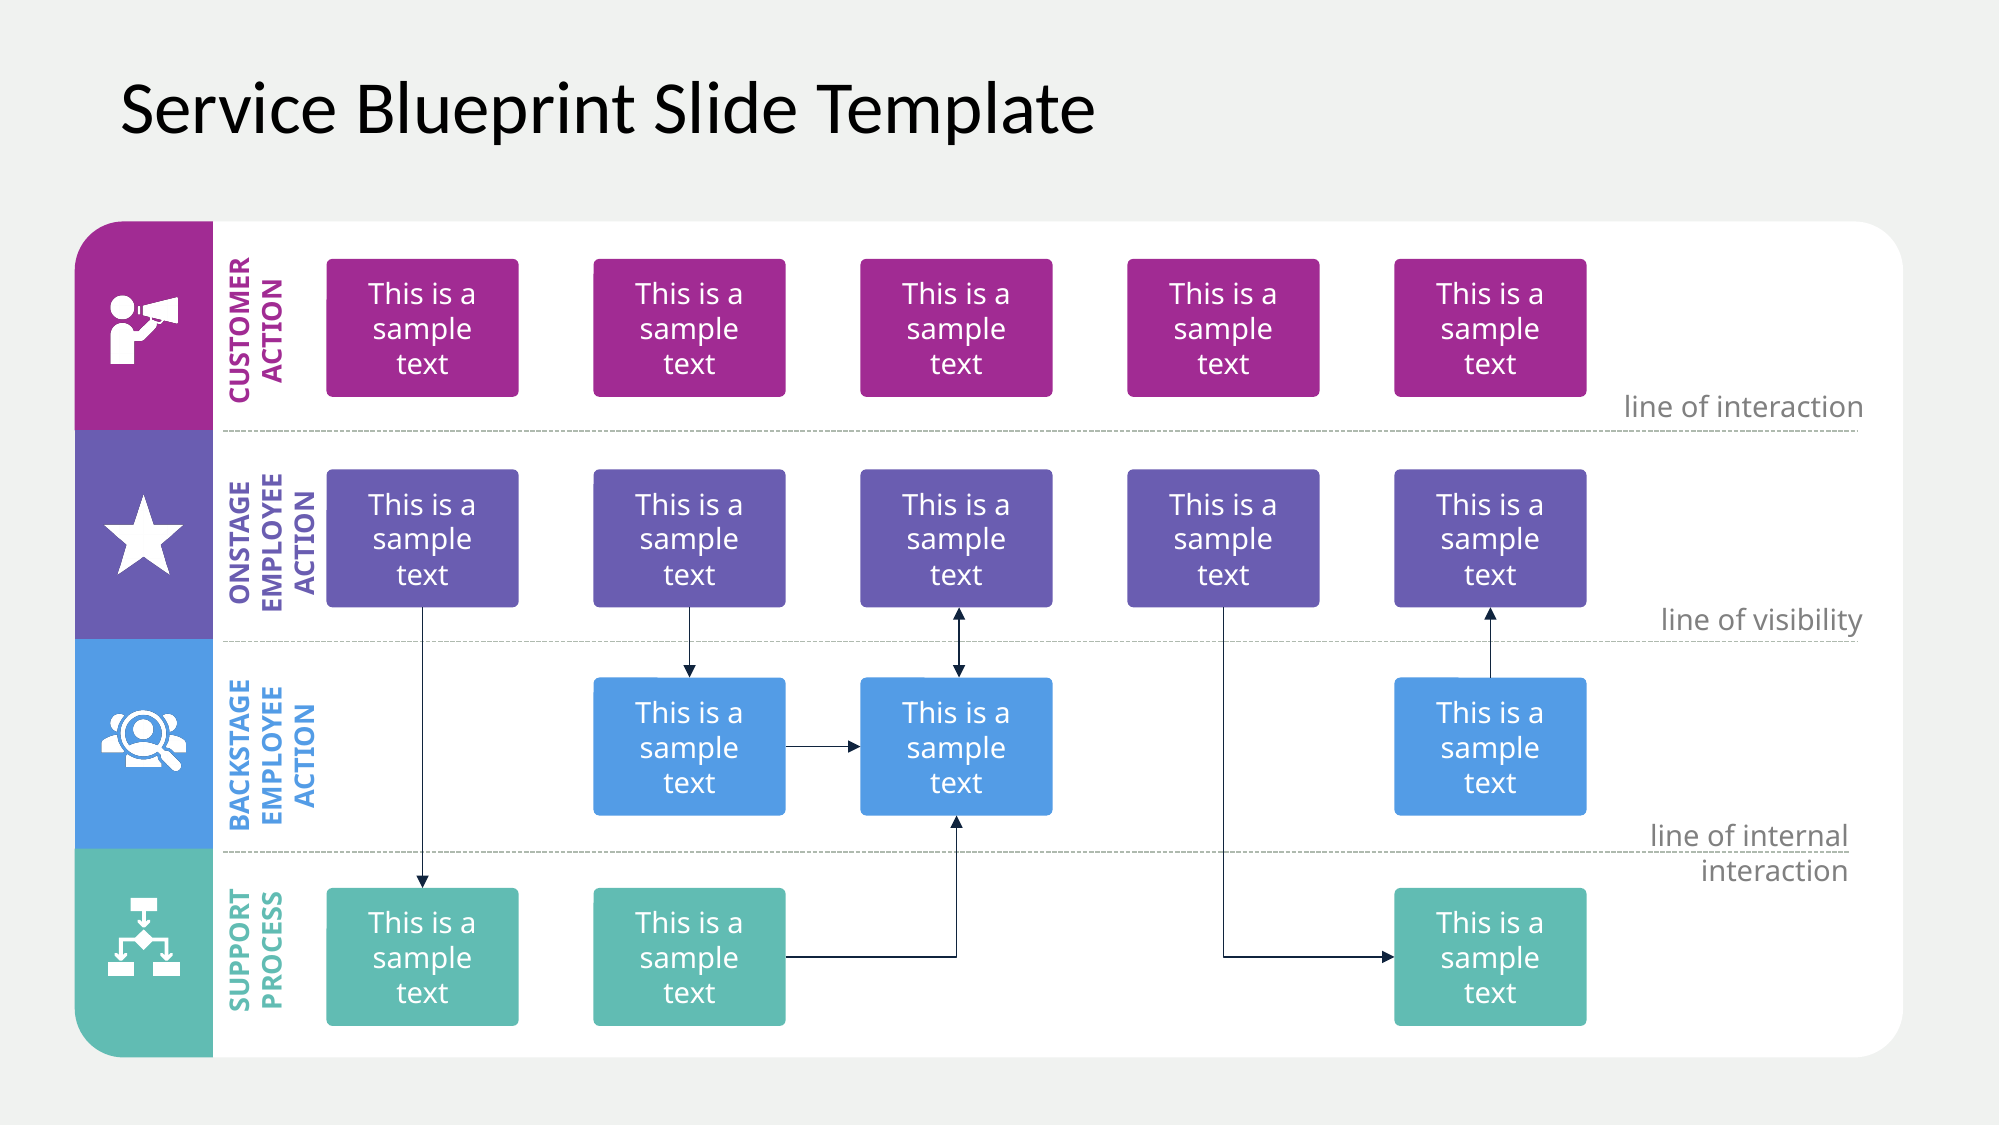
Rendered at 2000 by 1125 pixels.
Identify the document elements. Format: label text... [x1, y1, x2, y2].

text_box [74, 221, 1904, 1058]
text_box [785, 815, 957, 958]
picture [95, 280, 193, 378]
picture [95, 691, 193, 789]
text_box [1133, 696, 1485, 868]
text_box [107, 897, 181, 976]
title Service Blueprint Slide Template [99, 45, 1900, 162]
picture [95, 486, 193, 584]
